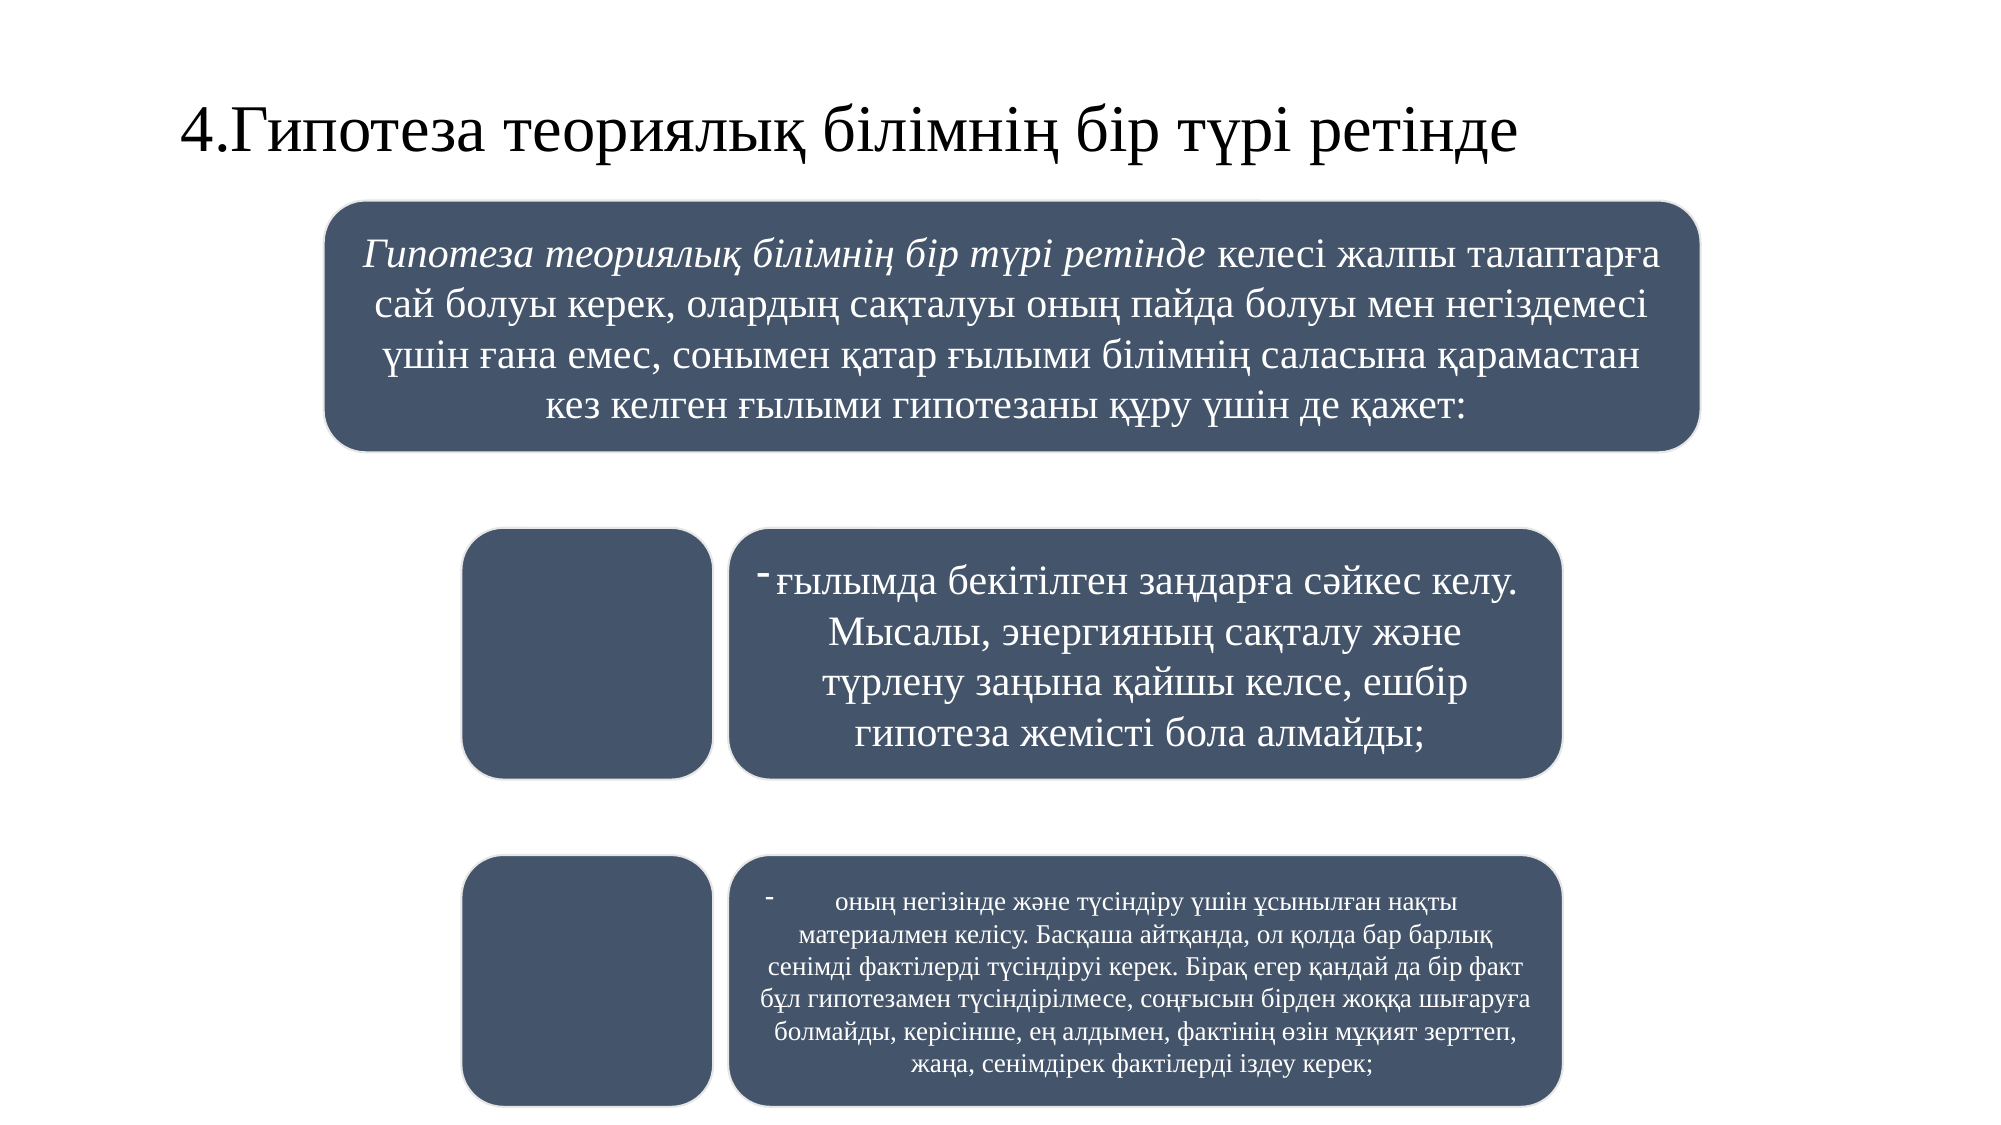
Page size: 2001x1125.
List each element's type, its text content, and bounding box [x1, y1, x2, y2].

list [151, 200, 1873, 1107]
title 4.Гипотеза теориялық білімнің бір түрі ретінде [165, 59, 1647, 200]
